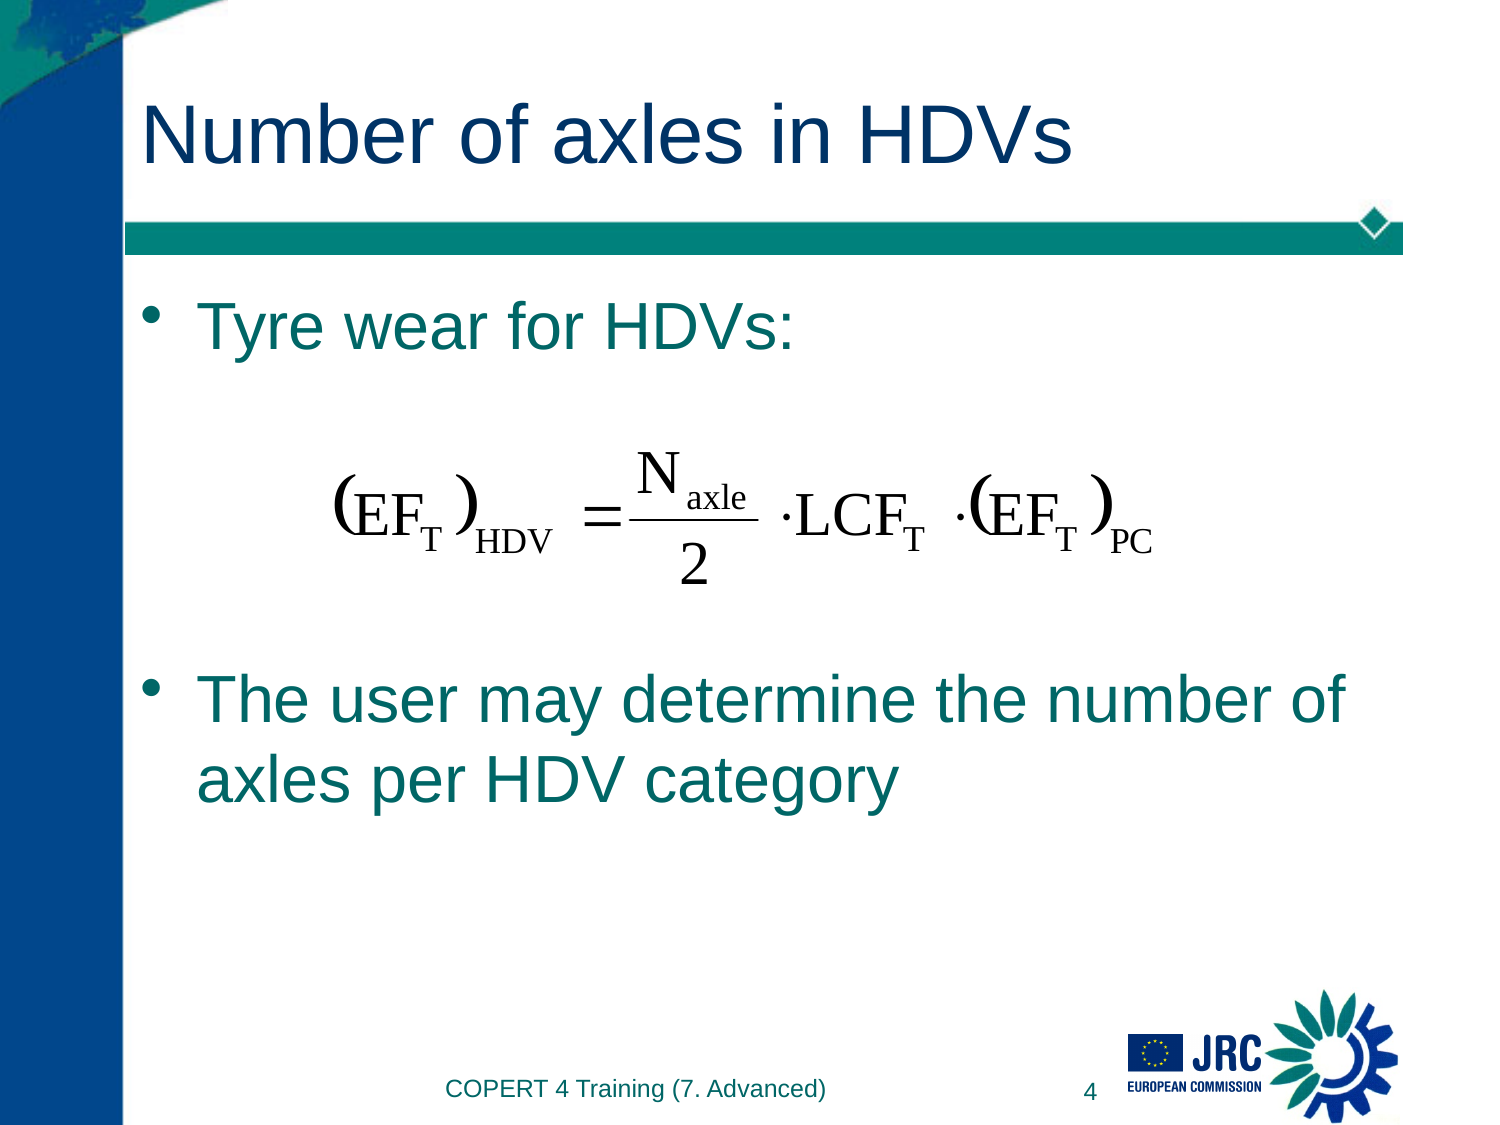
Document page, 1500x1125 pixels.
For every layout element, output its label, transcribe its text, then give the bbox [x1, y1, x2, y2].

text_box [324, 430, 1164, 599]
picture [1262, 987, 1400, 1125]
picture [0, 1, 1403, 1125]
picture [1128, 1034, 1261, 1092]
footer COPERT 4 Training (7. Advanced) [324, 1062, 948, 1110]
slide_number 4 [987, 1062, 1113, 1113]
list Tyre wear for HDVs: The user may determine the number of axles per HDV category [124, 274, 1401, 963]
title Number of axles in HDVs [124, 33, 1401, 188]
